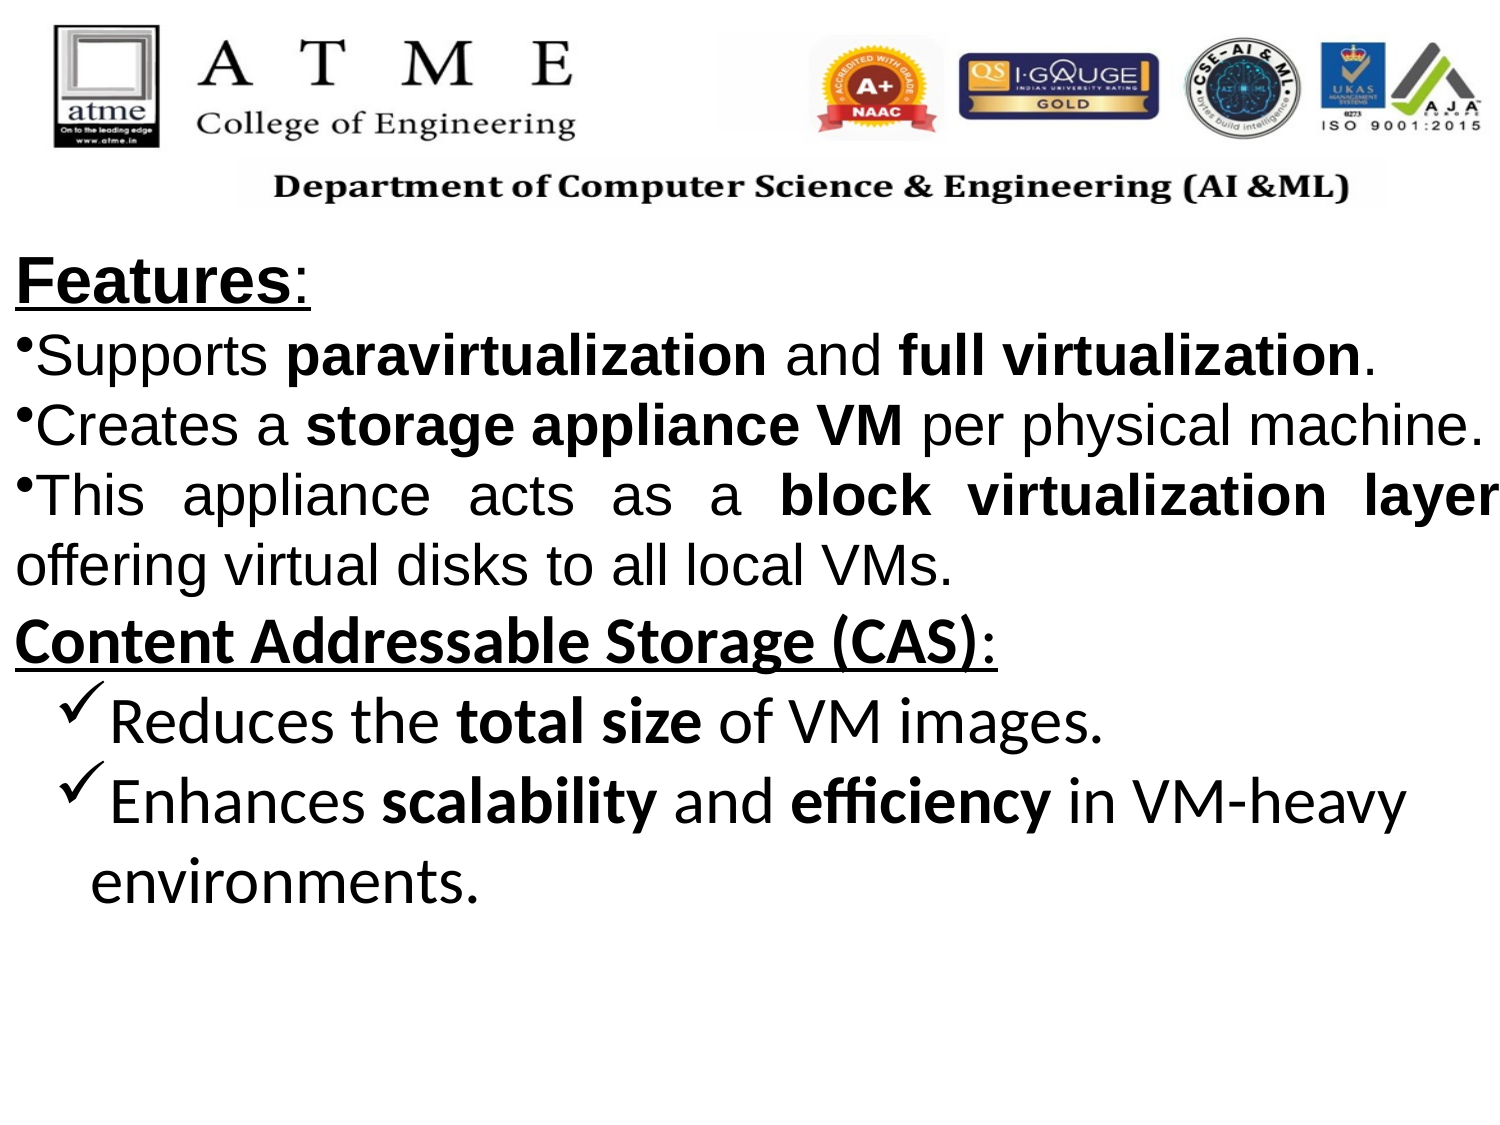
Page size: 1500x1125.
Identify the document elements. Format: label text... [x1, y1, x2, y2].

text_box Features: Supports paravirtualization and full virtualization. Creates a storage appliance VM per physical machine. This appliance acts as a block virtualization layer, offering virtual disks to all local VMs. Content Addressable Storage (CAS): Reduces the total size of VM images. Enhances scalability and efficiency in VM-heavy environments. [0, 229, 1500, 1084]
picture [24, 0, 1500, 226]
